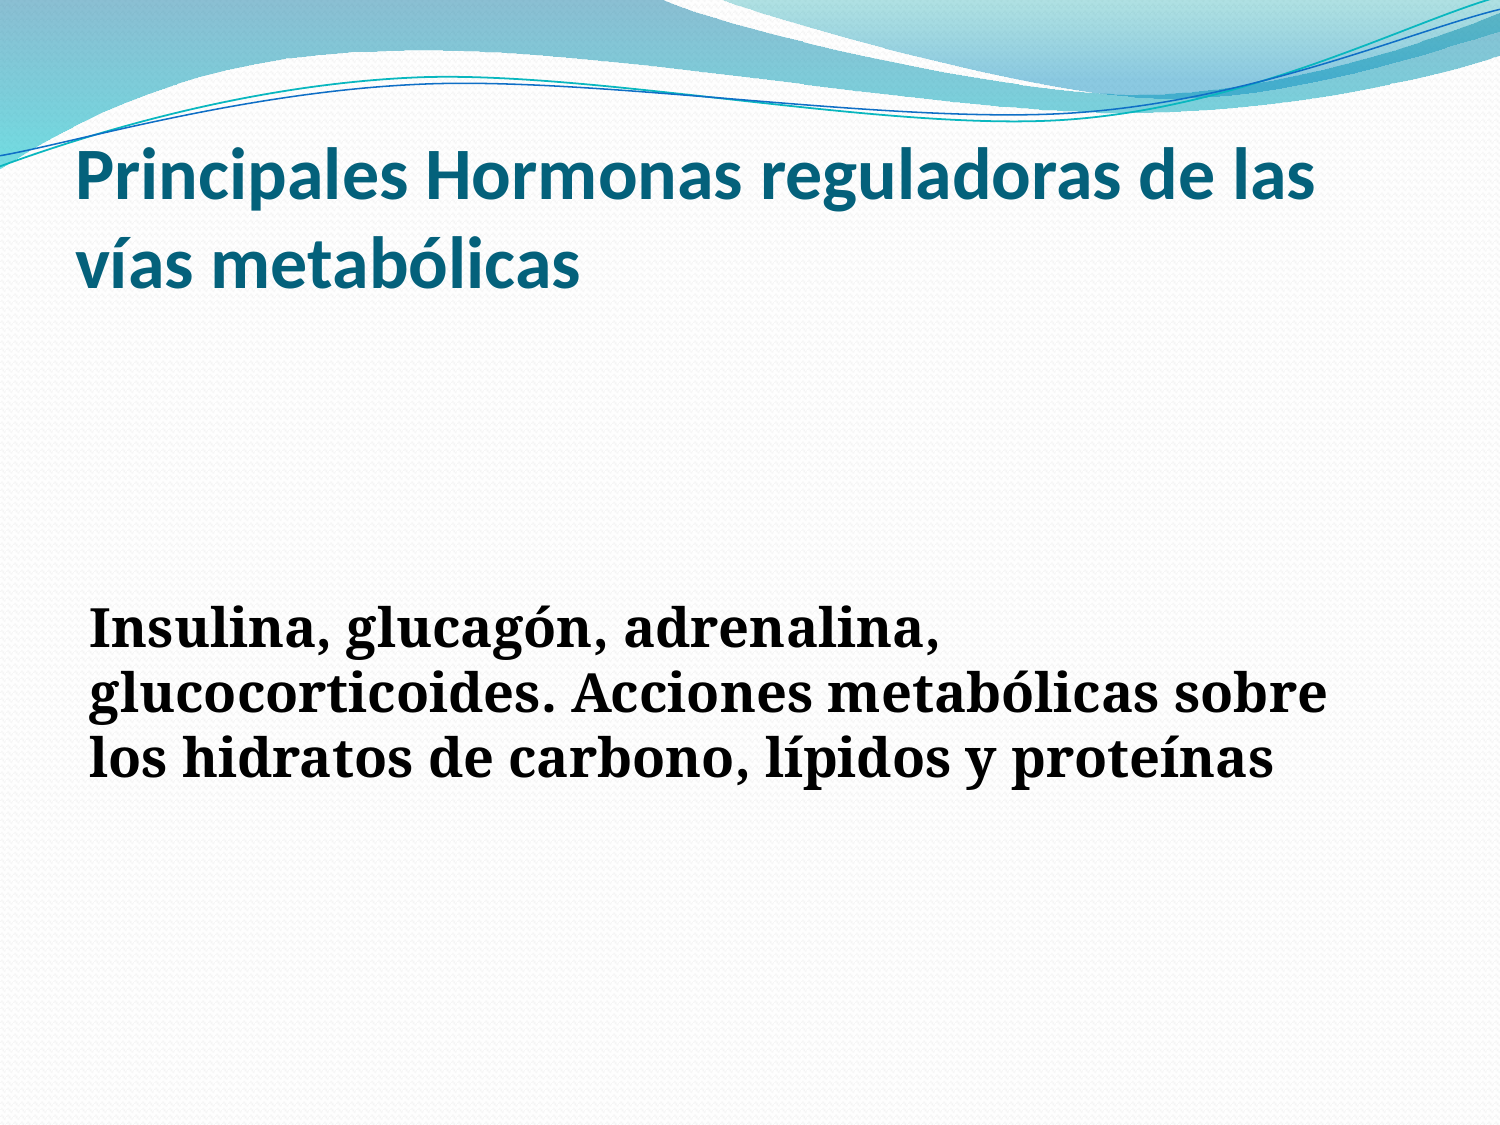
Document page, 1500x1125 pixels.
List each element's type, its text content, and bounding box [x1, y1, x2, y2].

title Principales Hormonas reguladoras de las vías metabólicas [75, 115, 1425, 303]
list Insulina, glucagón, adrenalina, glucocorticoides. Acciones metabólicas sobre los hidratos de carbono, lípidos y proteínas [75, 586, 1425, 1038]
